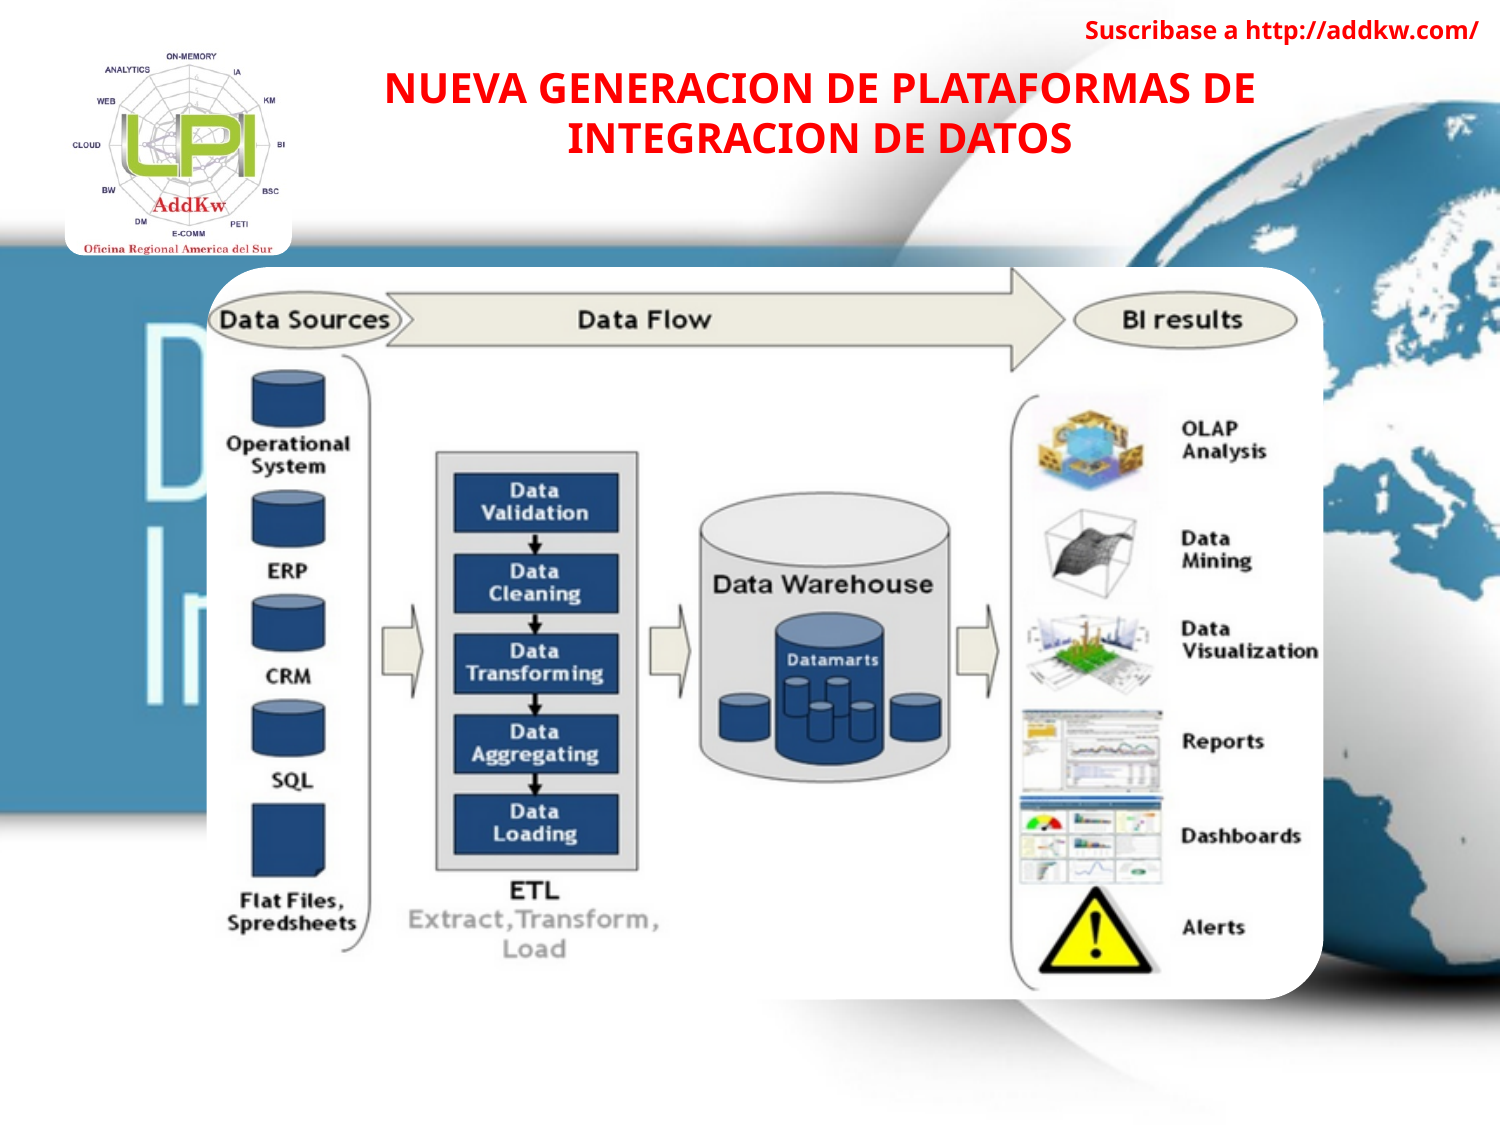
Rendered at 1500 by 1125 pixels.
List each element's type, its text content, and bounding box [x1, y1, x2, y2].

text_box Suscribase a http://addkw.com/ [1070, 7, 1495, 52]
picture [0, 0, 1500, 1125]
text_box Nueva generacion de plataformas de Integracion de datos [276, 54, 1364, 173]
